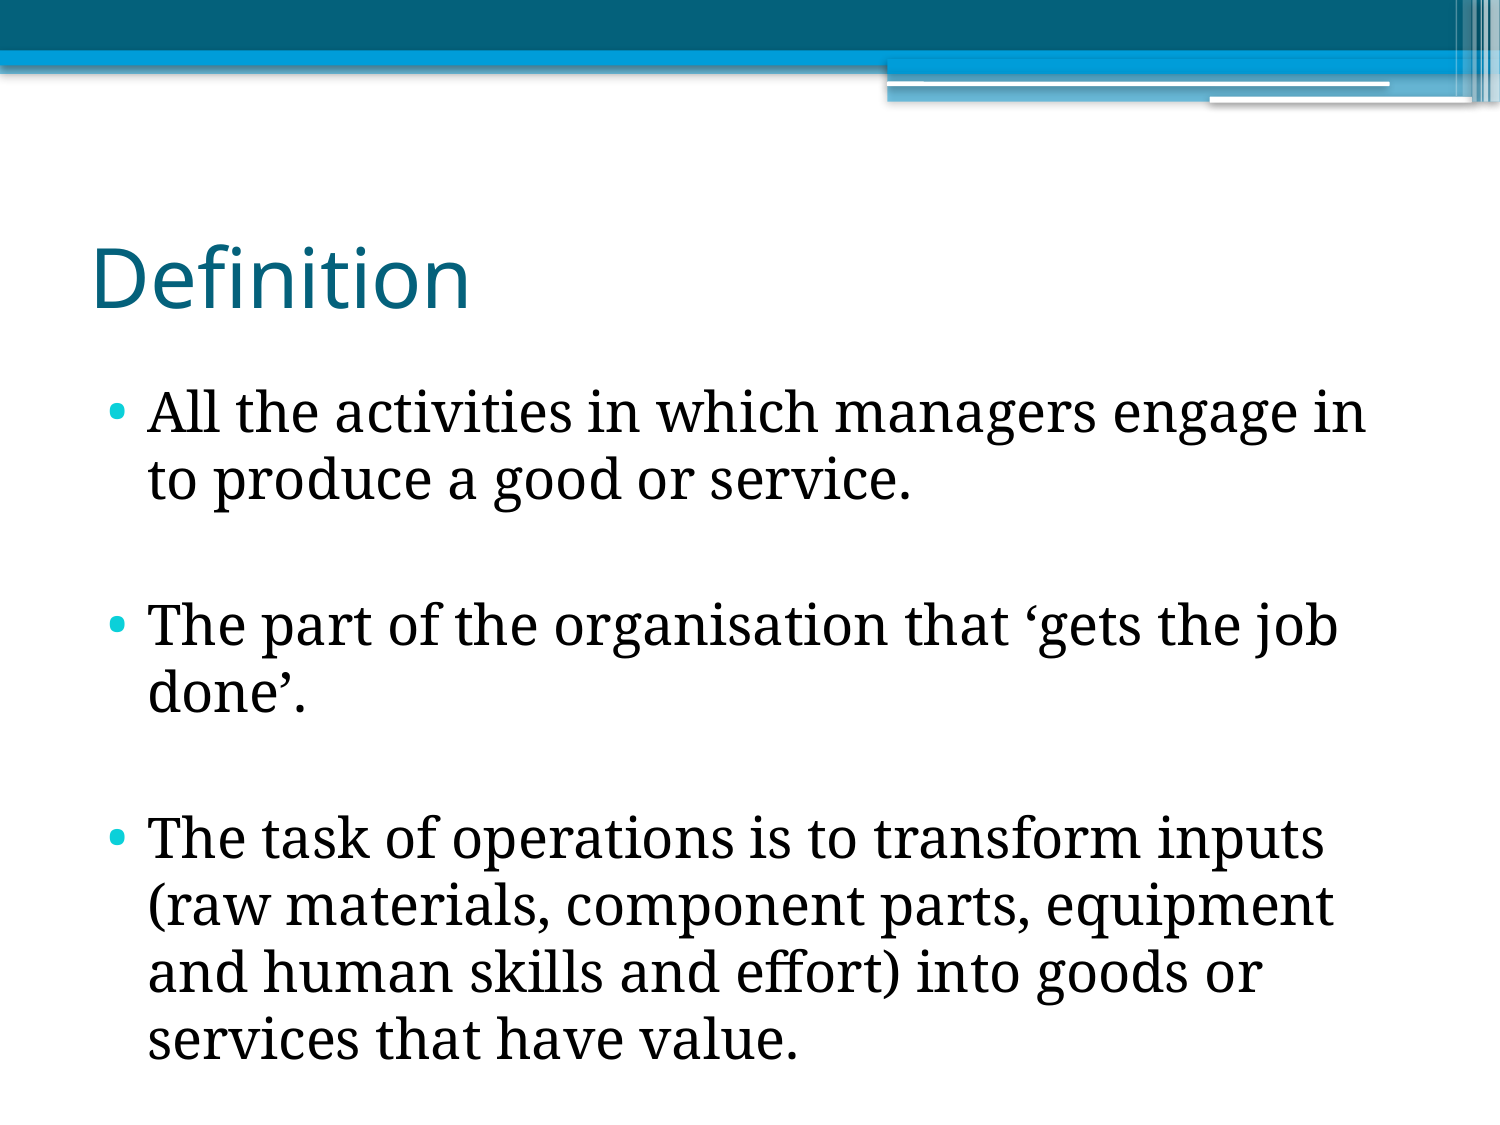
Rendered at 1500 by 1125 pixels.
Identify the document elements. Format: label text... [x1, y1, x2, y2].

title Definition [75, 187, 1425, 363]
list All the activities in which managers engage in to produce a good or service. The part of the organisation that ‘gets the job done’. The task of operations is to transform inputs (raw materials, component parts, equipment and human skills and effort) into goods or services that have value. [75, 368, 1425, 1079]
